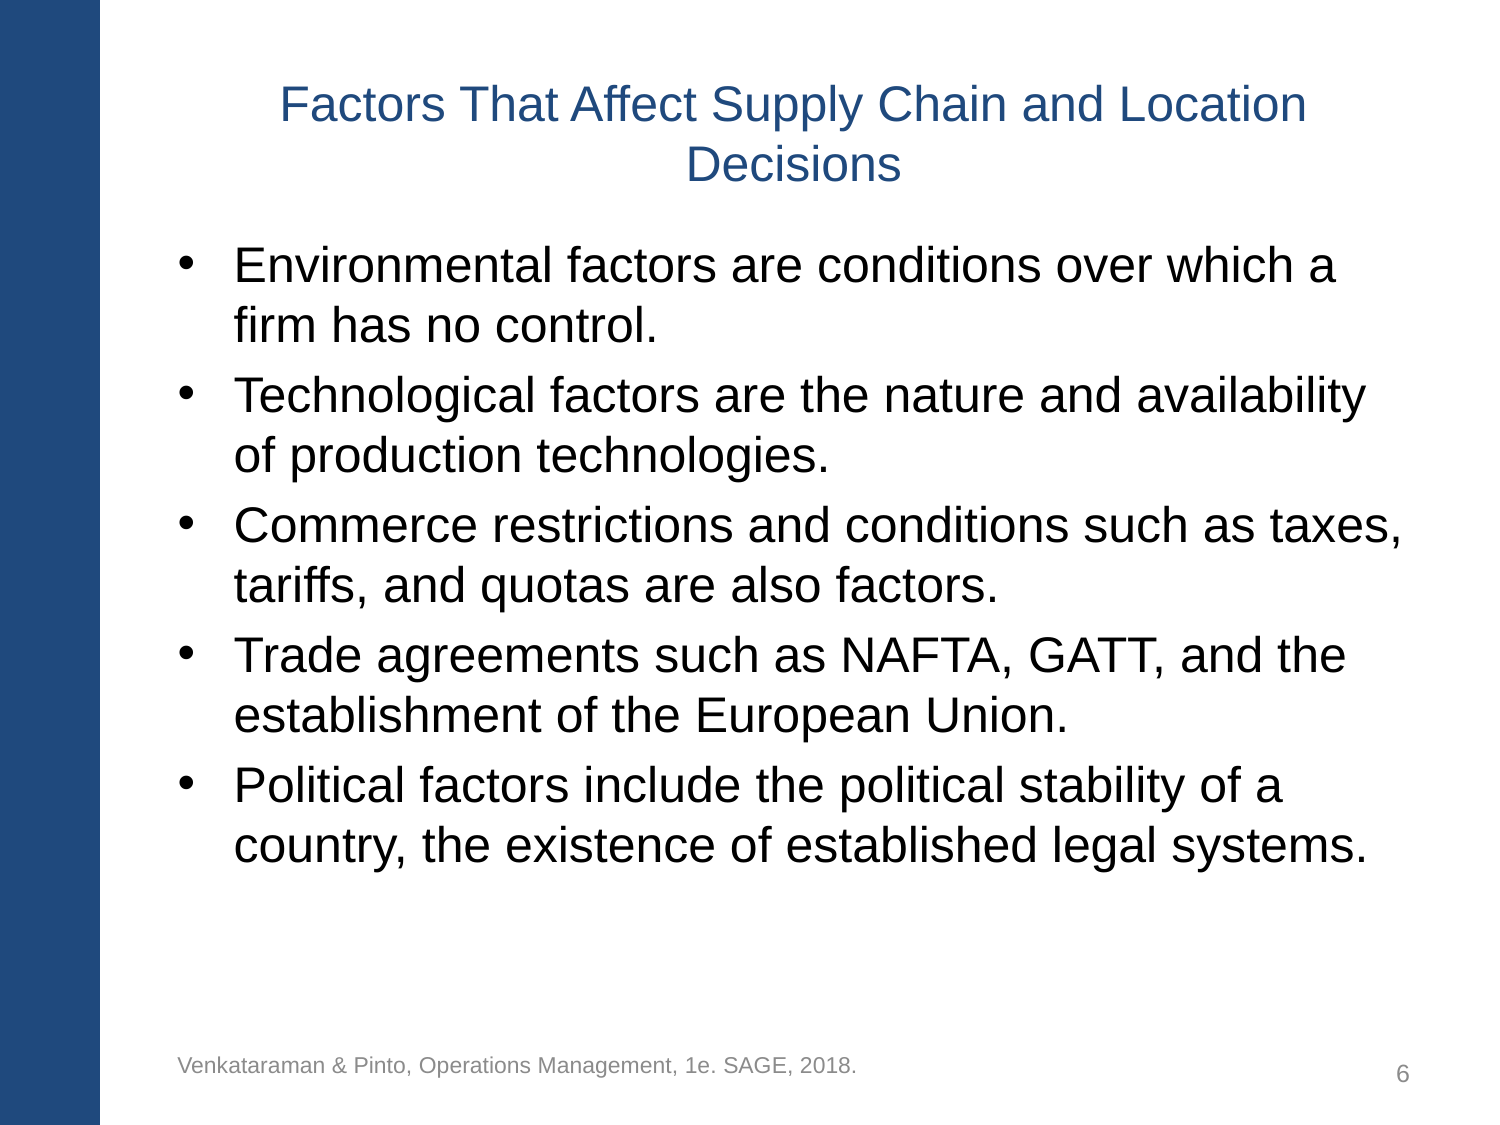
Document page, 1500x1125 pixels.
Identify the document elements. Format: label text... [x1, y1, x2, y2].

footer Venkataraman & Pinto, Operations Management, 1e. SAGE, 2018. [162, 1042, 1313, 1103]
title Factors That Affect Supply Chain and Location Decisions [162, 37, 1425, 224]
slide_number 6 [1350, 1042, 1425, 1103]
list Environmental factors are conditions over which a firm has no control. Technological factors are the nature and availability of production technologies. Commerce restrictions and conditions such as taxes, tariffs, and quotas are also factors. Trade agreements such as NAFTA, GATT, and the establishment of the European Union. Political factors include the political stability of a country, the existence of established legal systems. [162, 224, 1425, 1013]
